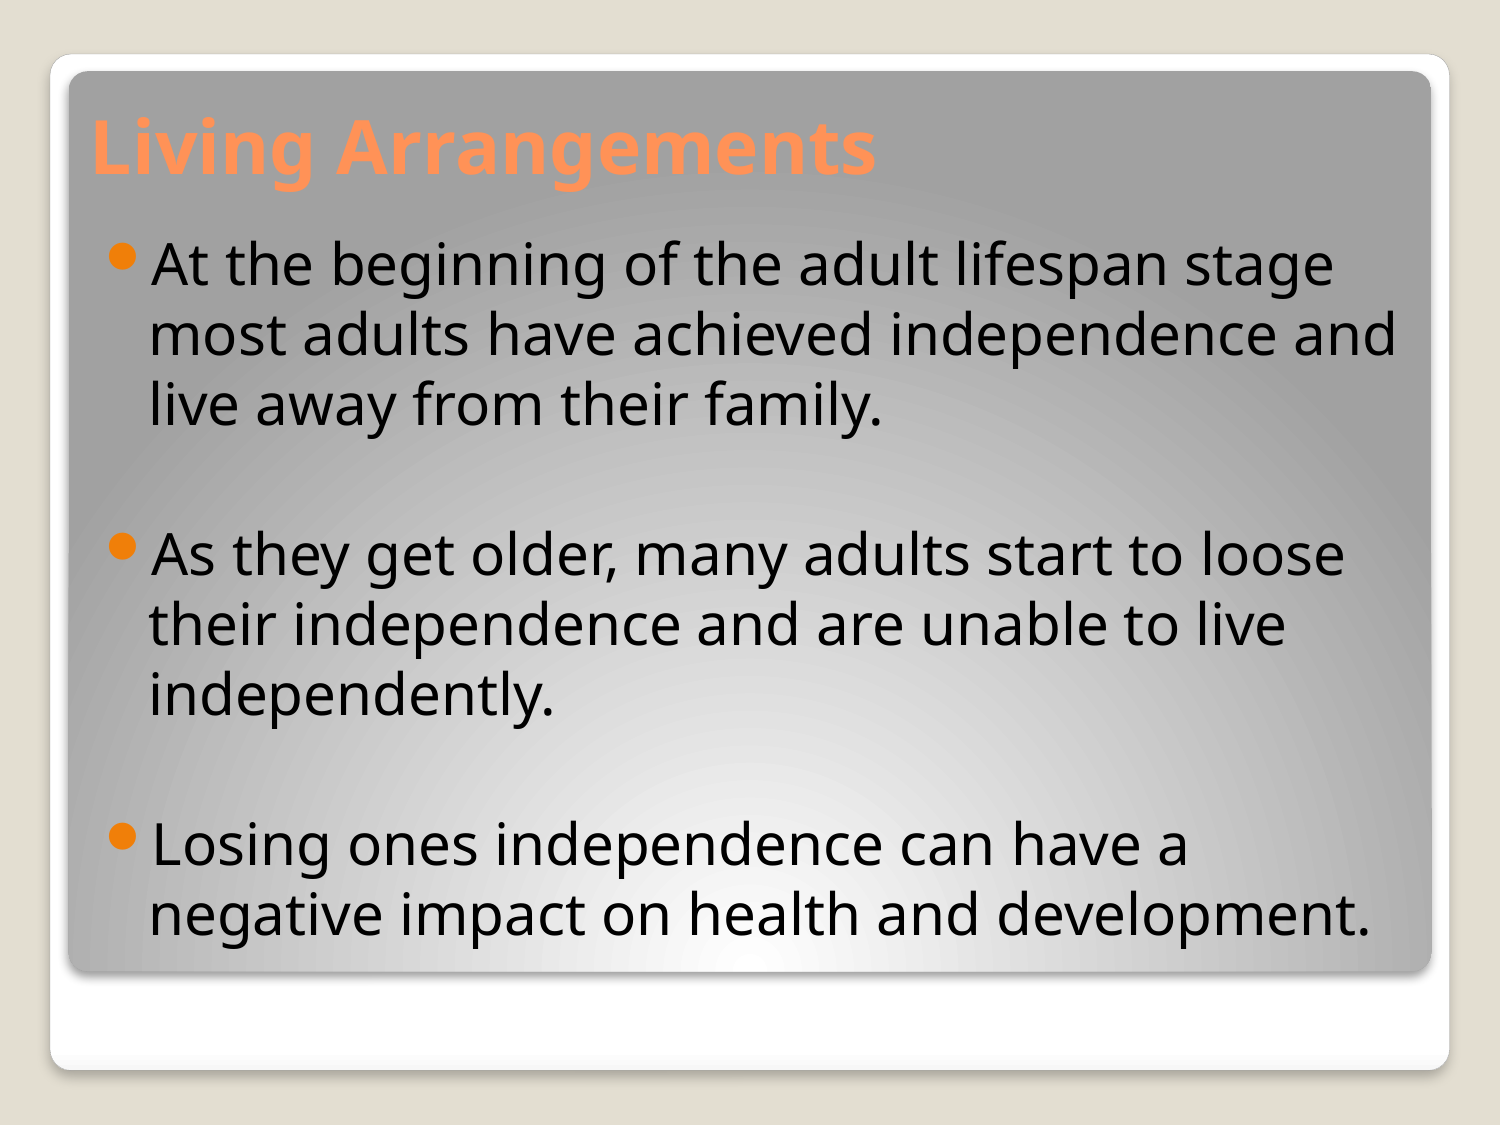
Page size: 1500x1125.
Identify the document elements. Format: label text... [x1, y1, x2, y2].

list At the beginning of the adult lifespan stage most adults have achieved independence and live away from their family. As they get older, many adults start to loose their independence and are unable to live independently. Losing ones independence can have a negative impact on health and development. [75, 212, 1438, 1063]
title Living Arrangements [75, 24, 1418, 198]
